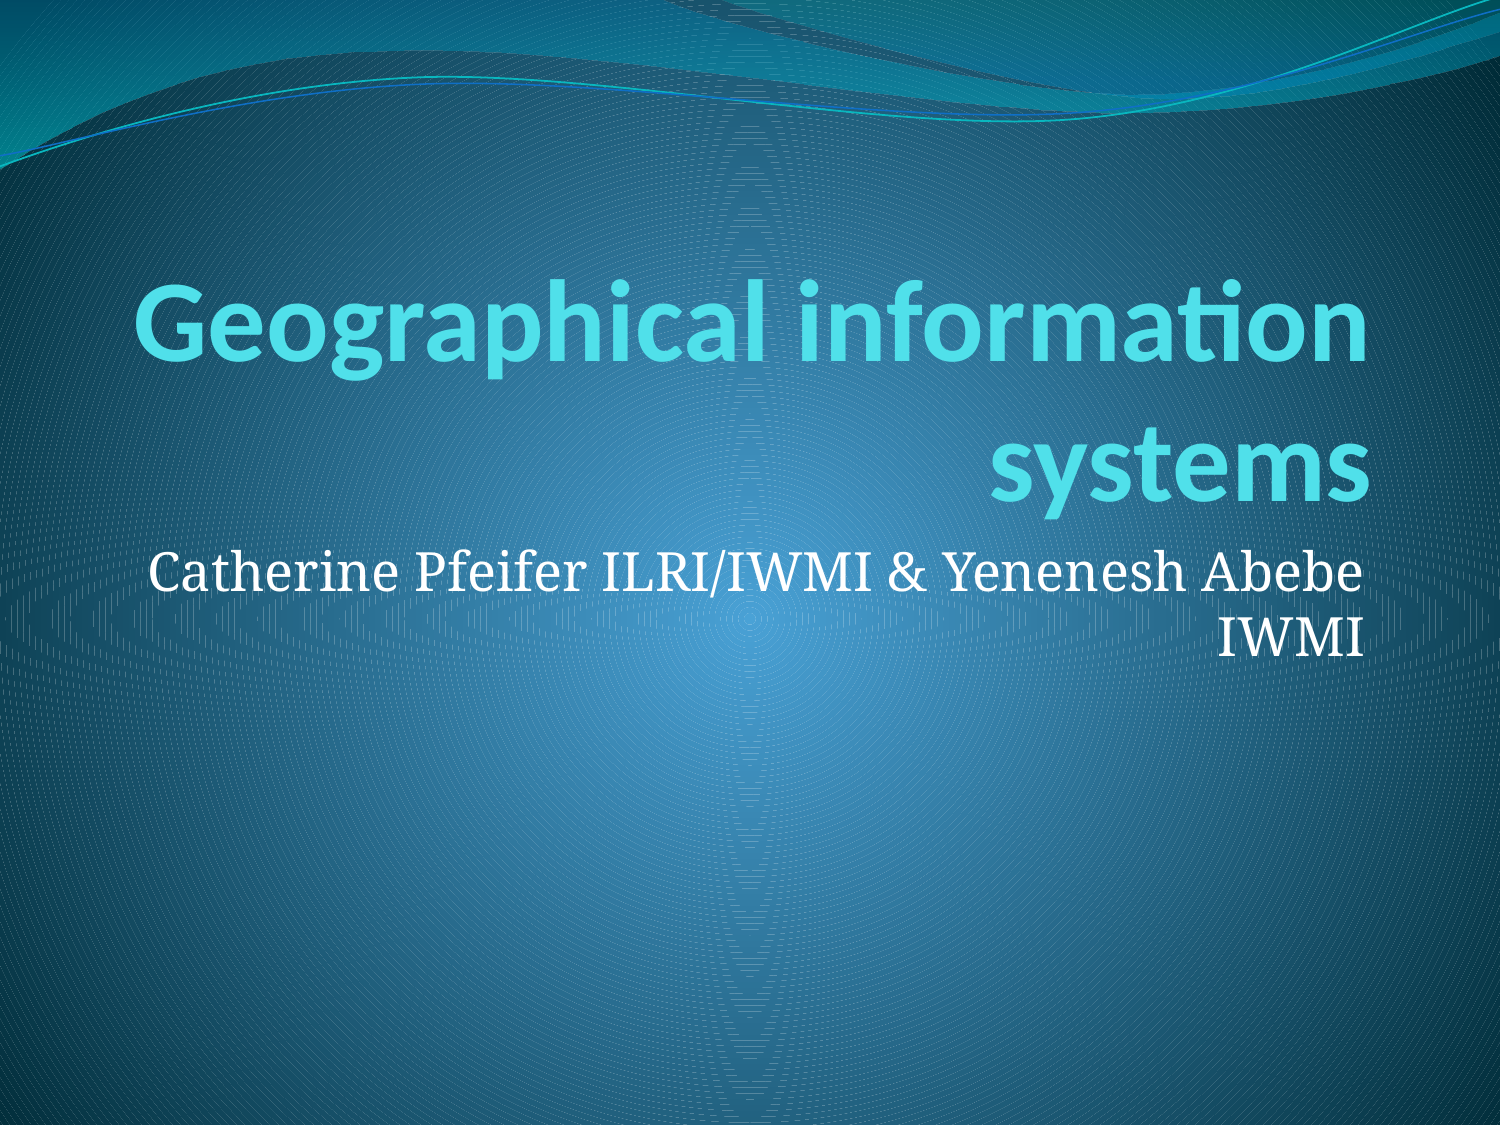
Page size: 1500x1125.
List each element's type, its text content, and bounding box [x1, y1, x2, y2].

subtitle Catherine Pfeifer ILRI/IWMI & Yenenesh Abebe IWMI [87, 529, 1376, 818]
title Geographical information systems [87, 224, 1376, 525]
